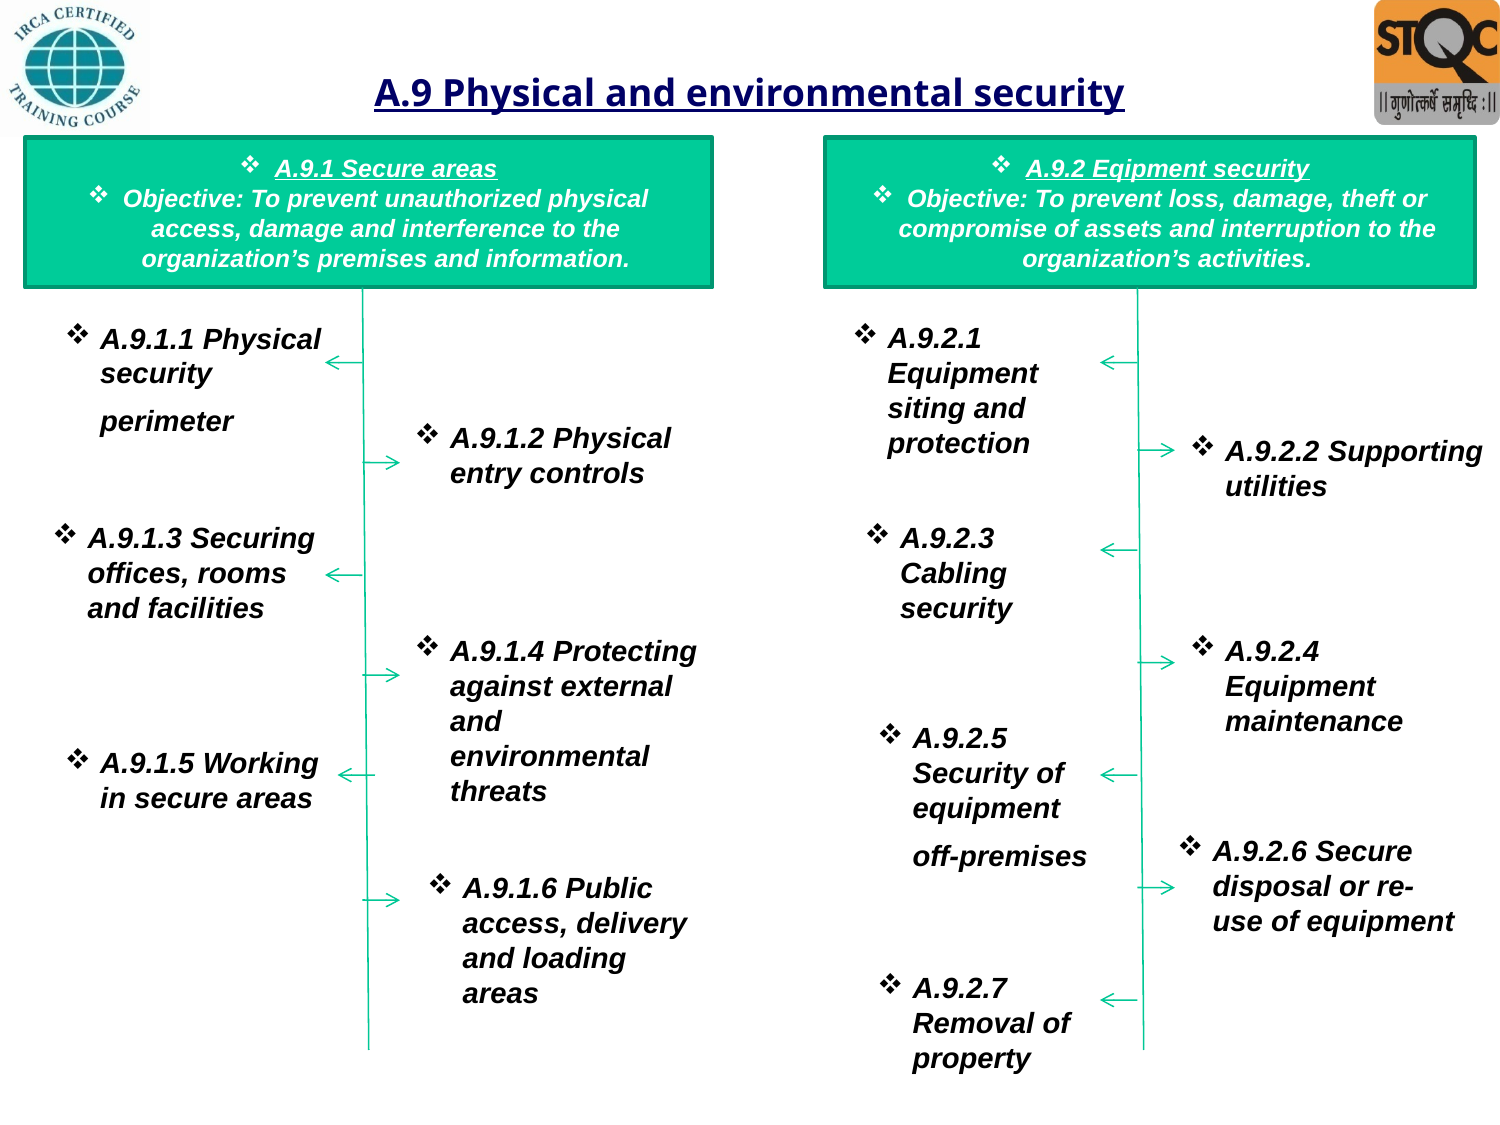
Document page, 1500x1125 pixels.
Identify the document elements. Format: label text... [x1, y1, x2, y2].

text_box A.9.2.7 Removal of property [862, 962, 1113, 1083]
text_box A.9.1.6 Public access, delivery and loading areas [412, 862, 713, 1017]
picture [0, 0, 150, 137]
text_box A.9.2.5 Security of equipment off-premises [862, 712, 1108, 883]
text_box A.9.2.1 Equipment siting and protection [837, 312, 1100, 468]
text_box A.9.2 Eqipment security Objective: To prevent loss, damage, theft or compromise of assets and interruption to the organization’s activities. [823, 135, 1477, 289]
text_box A.9.2.6 Secure disposal or re-use of equipment [1162, 824, 1475, 945]
picture [1374, 0, 1500, 125]
text_box A.9.1.5 Working in secure areas [49, 737, 338, 823]
title A.9 Physical and environmental security [74, 44, 1426, 138]
text_box A.9.1.3 Securing offices, rooms and facilities [37, 512, 338, 633]
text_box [0, 665, 748, 673]
text_box A.9.2.4 Equipment maintenance [1174, 624, 1488, 663]
text_box A.9.1.4 Protecting against external and environmental threats [399, 624, 713, 663]
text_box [759, 665, 1500, 673]
text_box A.9.2.2 Supporting utilities [1175, 424, 1500, 510]
text_box A.9.2.4 Equipment maintenance [1174, 681, 1488, 745]
text_box A.9.1.2 Physical entry controls [399, 412, 713, 498]
text_box A.9.1.1 Physical security perimeter [49, 312, 338, 448]
text_box A.9.2.3 Cabling security [849, 512, 1100, 633]
text_box A.9.1 Secure areas Objective: To prevent unauthorized physical access, damage and interference to the organization’s premises and information. [23, 135, 714, 289]
text_box A.9.1.4 Protecting against external and environmental threats [399, 681, 713, 815]
